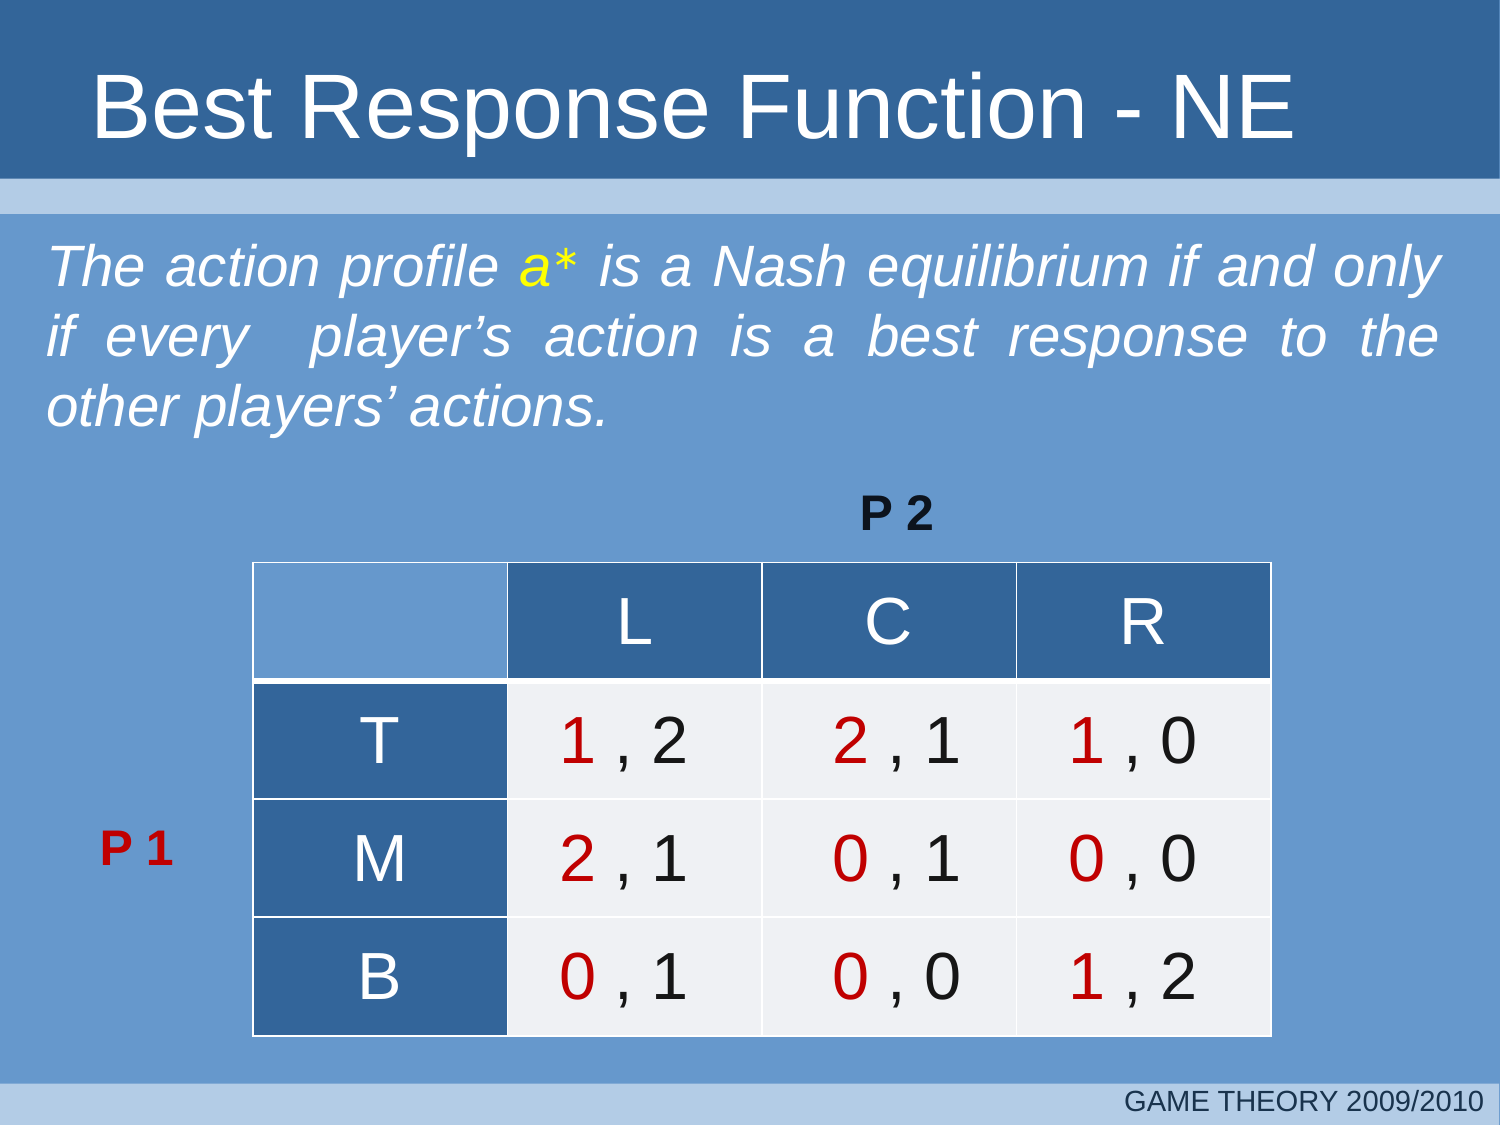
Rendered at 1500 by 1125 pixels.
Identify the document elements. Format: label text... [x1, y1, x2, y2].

text_box P 1 [79, 807, 195, 883]
table_cell 0 , 0 [1017, 800, 1270, 916]
table_cell T [254, 684, 507, 798]
table_header R [1017, 563, 1270, 678]
table_header [254, 563, 507, 678]
table_cell 0 , 1 [763, 800, 1016, 916]
table_cell 1 , 2 [508, 684, 761, 798]
table_cell 1 , 0 [1017, 684, 1270, 798]
text_box GAME THEORY 2009/2010 [1109, 1075, 1500, 1125]
text_box P 2 [803, 472, 990, 548]
text_box The action profile a∗ is a Nash equilibrium if and only if every player’s action is a best response to the other players’ actions. [31, 221, 1457, 446]
table_cell B [254, 918, 507, 1035]
table_cell 0 , 0 [763, 918, 1016, 1035]
table_cell 2 , 1 [763, 684, 1016, 798]
table_cell 0 , 1 [508, 918, 761, 1035]
table_cell 1 , 2 [1017, 918, 1270, 1035]
title Best Response Function - NE [74, 42, 1436, 162]
table_header C [763, 563, 1016, 678]
table_cell 2 , 1 [508, 800, 761, 916]
table_header L [508, 563, 761, 678]
table_cell M [254, 800, 507, 916]
